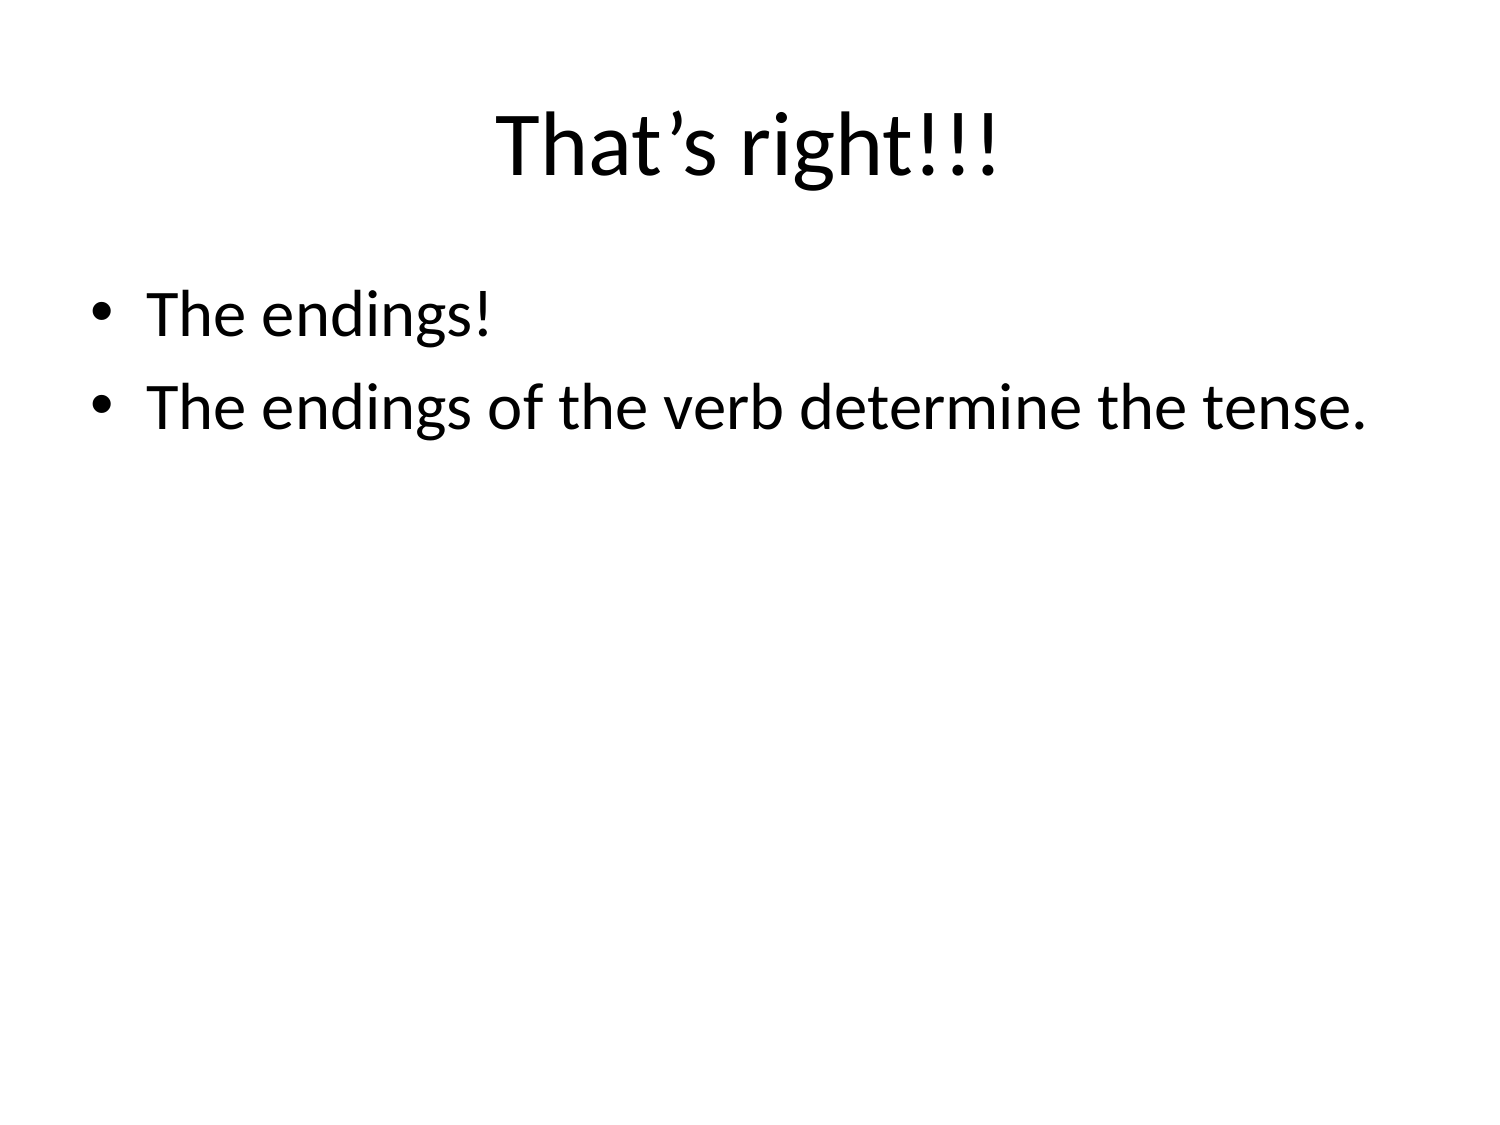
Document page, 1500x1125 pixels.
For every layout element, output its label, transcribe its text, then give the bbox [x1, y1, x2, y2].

list The endings! The endings of the verb determine the tense. [75, 262, 1425, 1005]
title That’s right!!! [75, 45, 1425, 233]
